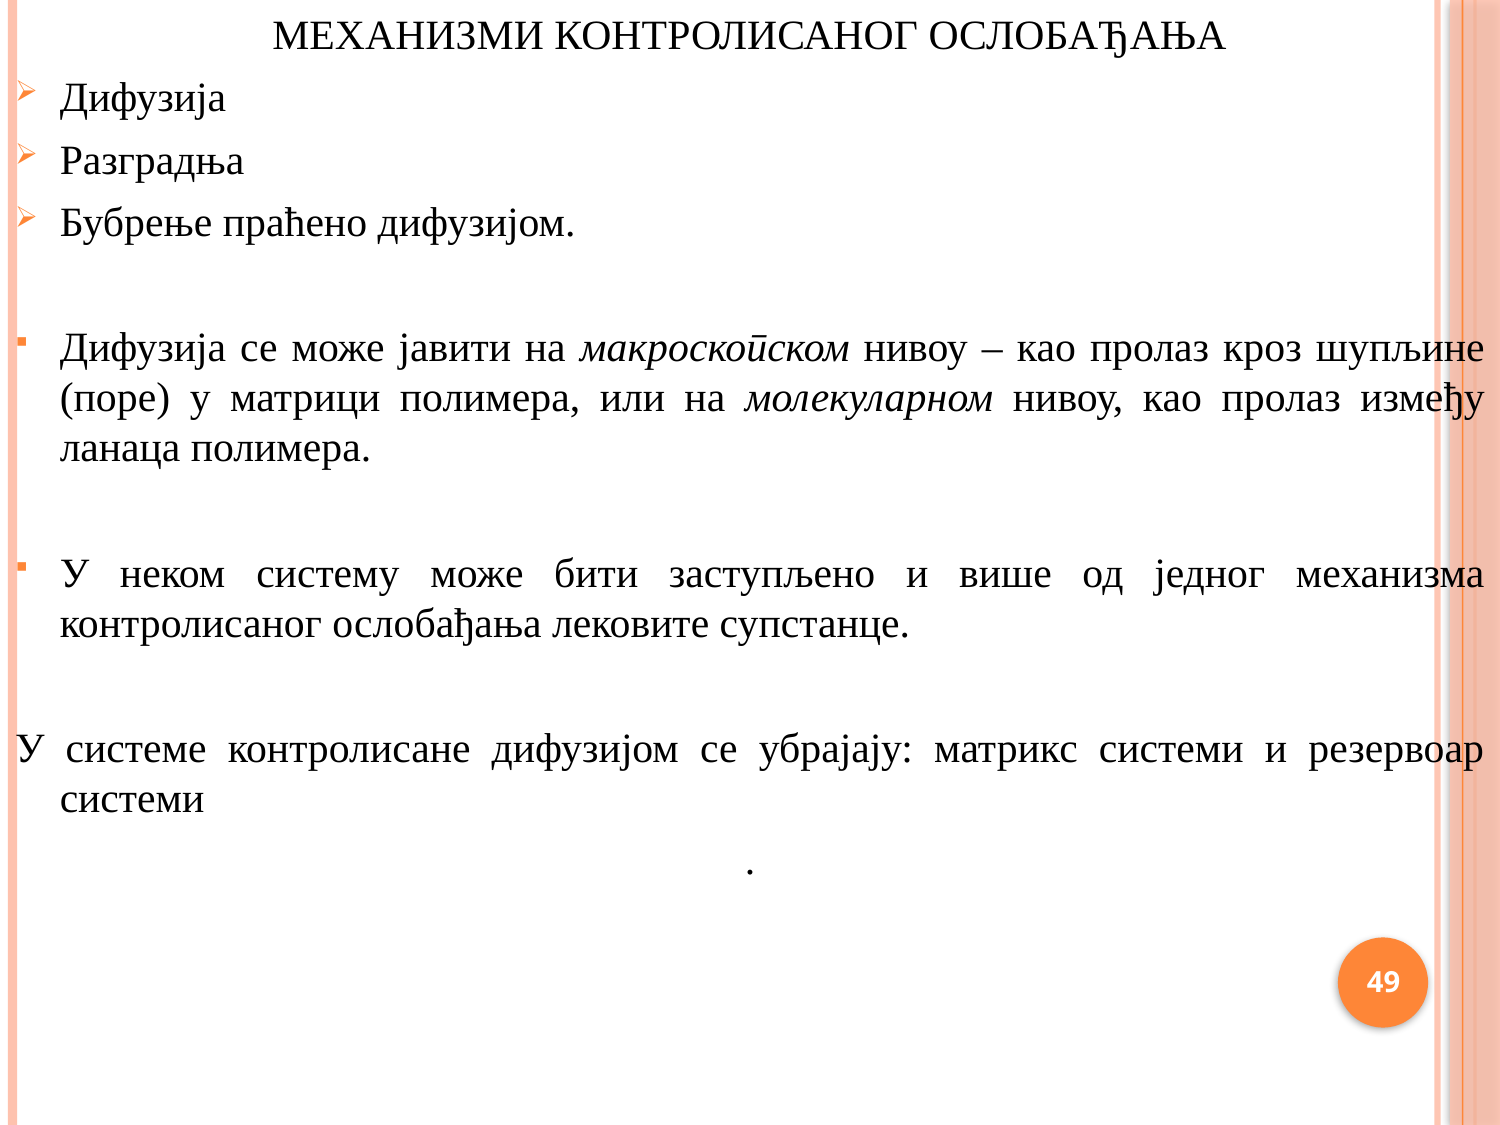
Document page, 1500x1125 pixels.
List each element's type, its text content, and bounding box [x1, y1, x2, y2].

list МЕХАНИЗМИ КОНТРОЛИСАНОГ ОСЛОБАЂАЊА Дифузија Разградња Бубрење праћено дифузијом. Дифузија се може јавити на макроскопском нивоу – као пролаз кроз шупљине (поре) у матрици полимера, или на молекуларном нивоу, као пролаз између ланаца полимера. У неком систему може бити заступљено и више од једног механизма контролисаног ослобађања лековите супстанце. У системе контролисане дифузијом се убрајају: матрикс системи и резервоар системи . [0, 0, 1500, 1125]
slide_number 49 [1333, 940, 1434, 1026]
